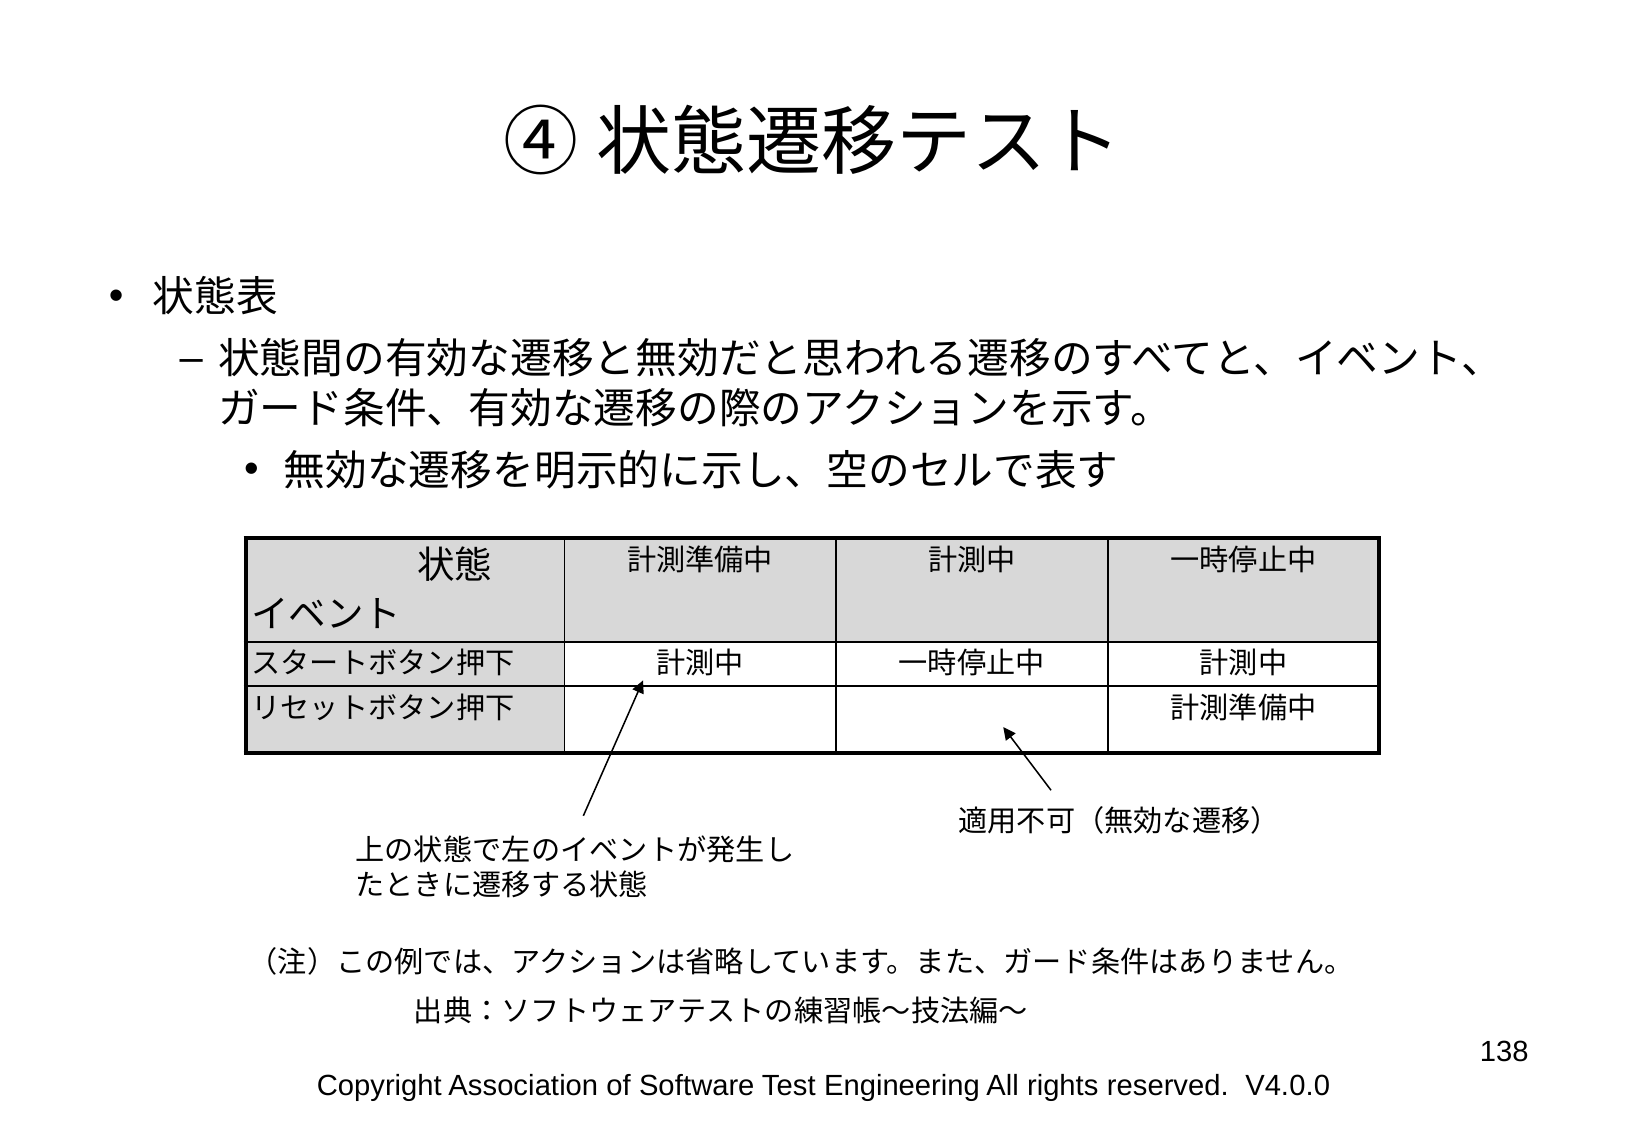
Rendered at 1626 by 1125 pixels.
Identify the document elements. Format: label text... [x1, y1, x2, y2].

table_cell 一時停止中 [837, 643, 1107, 685]
table_header 計測準備中 [565, 540, 835, 641]
text_box （注）この例では、アクションは省略しています。また、ガード条件はありません。 [233, 936, 1508, 987]
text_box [1003, 726, 1052, 791]
slide_number ‹#› [1164, 1035, 1544, 1103]
table_cell 計測準備中 [1109, 687, 1377, 751]
footer Copyright Association of Software Test Engineering All rights reserved. V4.0.0 [233, 1058, 1415, 1103]
table_cell 計測中 [565, 643, 835, 685]
table_header 計測中 [837, 540, 1107, 641]
list 状態表 状態間の有効な遷移と無効だと思われる遷移のすべてと、イベント、ガード条件、有効な遷移の際のアクションを示す。 無効な遷移を明示的に示し、空のセルで表す [81, 262, 1581, 510]
table_cell スタートボタン押下 [248, 643, 564, 685]
table_header 状態 イベント [248, 540, 564, 641]
table_cell [565, 687, 578, 751]
table_cell 計測中 [1109, 643, 1377, 685]
text_box 上の状態で左のイベントが発生したときに遷移する状態 [340, 824, 825, 910]
table_header 一時停止中 [1109, 540, 1377, 641]
text_box 適用不可（無効な遷移） [943, 794, 1349, 845]
title ④状態遷移テスト [81, 45, 1544, 233]
text_box 出典：ソフトウェアテストの練習帳～技法編～ [399, 984, 1570, 1035]
table_cell リセットボタン押下 [248, 687, 564, 751]
table_cell [648, 687, 835, 751]
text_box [583, 680, 644, 817]
table_cell [837, 687, 1107, 751]
